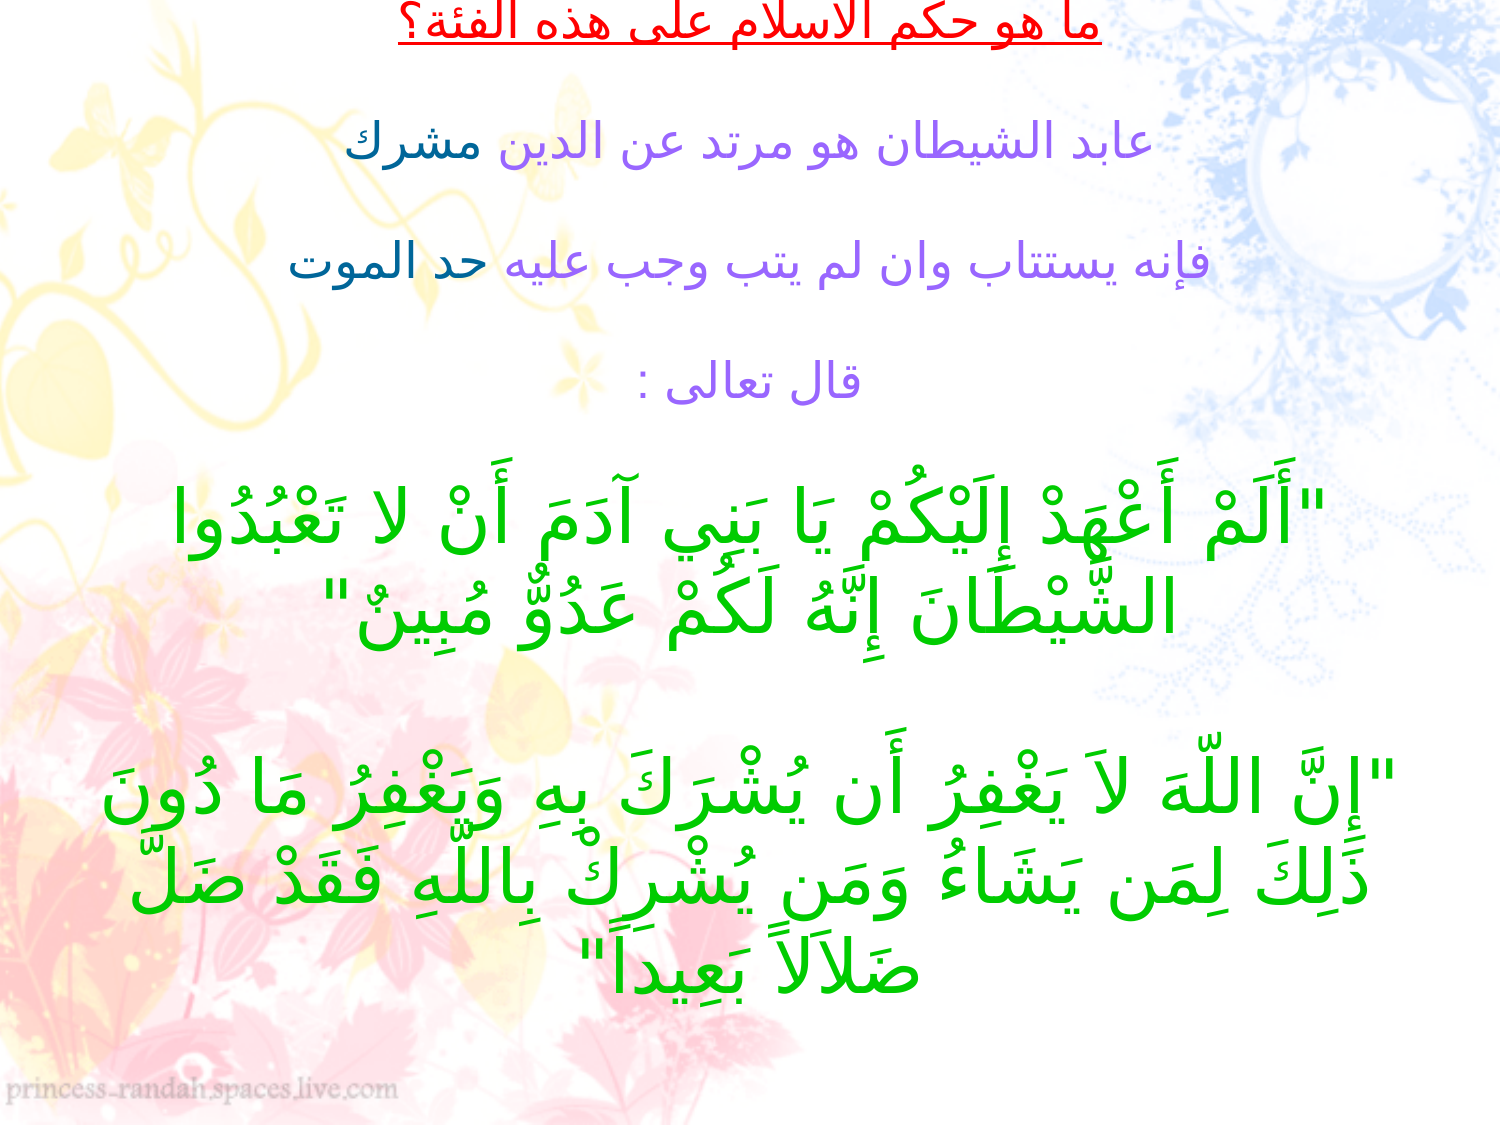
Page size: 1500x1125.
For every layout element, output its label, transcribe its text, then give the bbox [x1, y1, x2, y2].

picture [0, 0, 1500, 1125]
title ما هو حكم الاسلام على هذه الفئة؟ عابد الشيطان هو مرتد عن الدين مشرك فإنه يستتاب وان لم يتب وجب عليه حد الموت قال تعالى : "أَلَمْ أَعْهَدْ إِلَيْكُمْ يَا بَنِي آدَمَ أَنْ لا تَعْبُدُوا الشَّيْطَانَ إِنَّهُ لَكُمْ عَدُوٌّ مُبِينٌ" "إِنَّ اللّهَ لاَ يَغْفِرُ أَن يُشْرَكَ بِهِ وَيَغْفِرُ مَا دُونَ ذَلِكَ لِمَن يَشَاءُ وَمَن يُشْرِكْ بِاللّهِ فَقَدْ ضَلَّ ضَلاَلاً بَعِيداً" [74, 44, 1426, 233]
